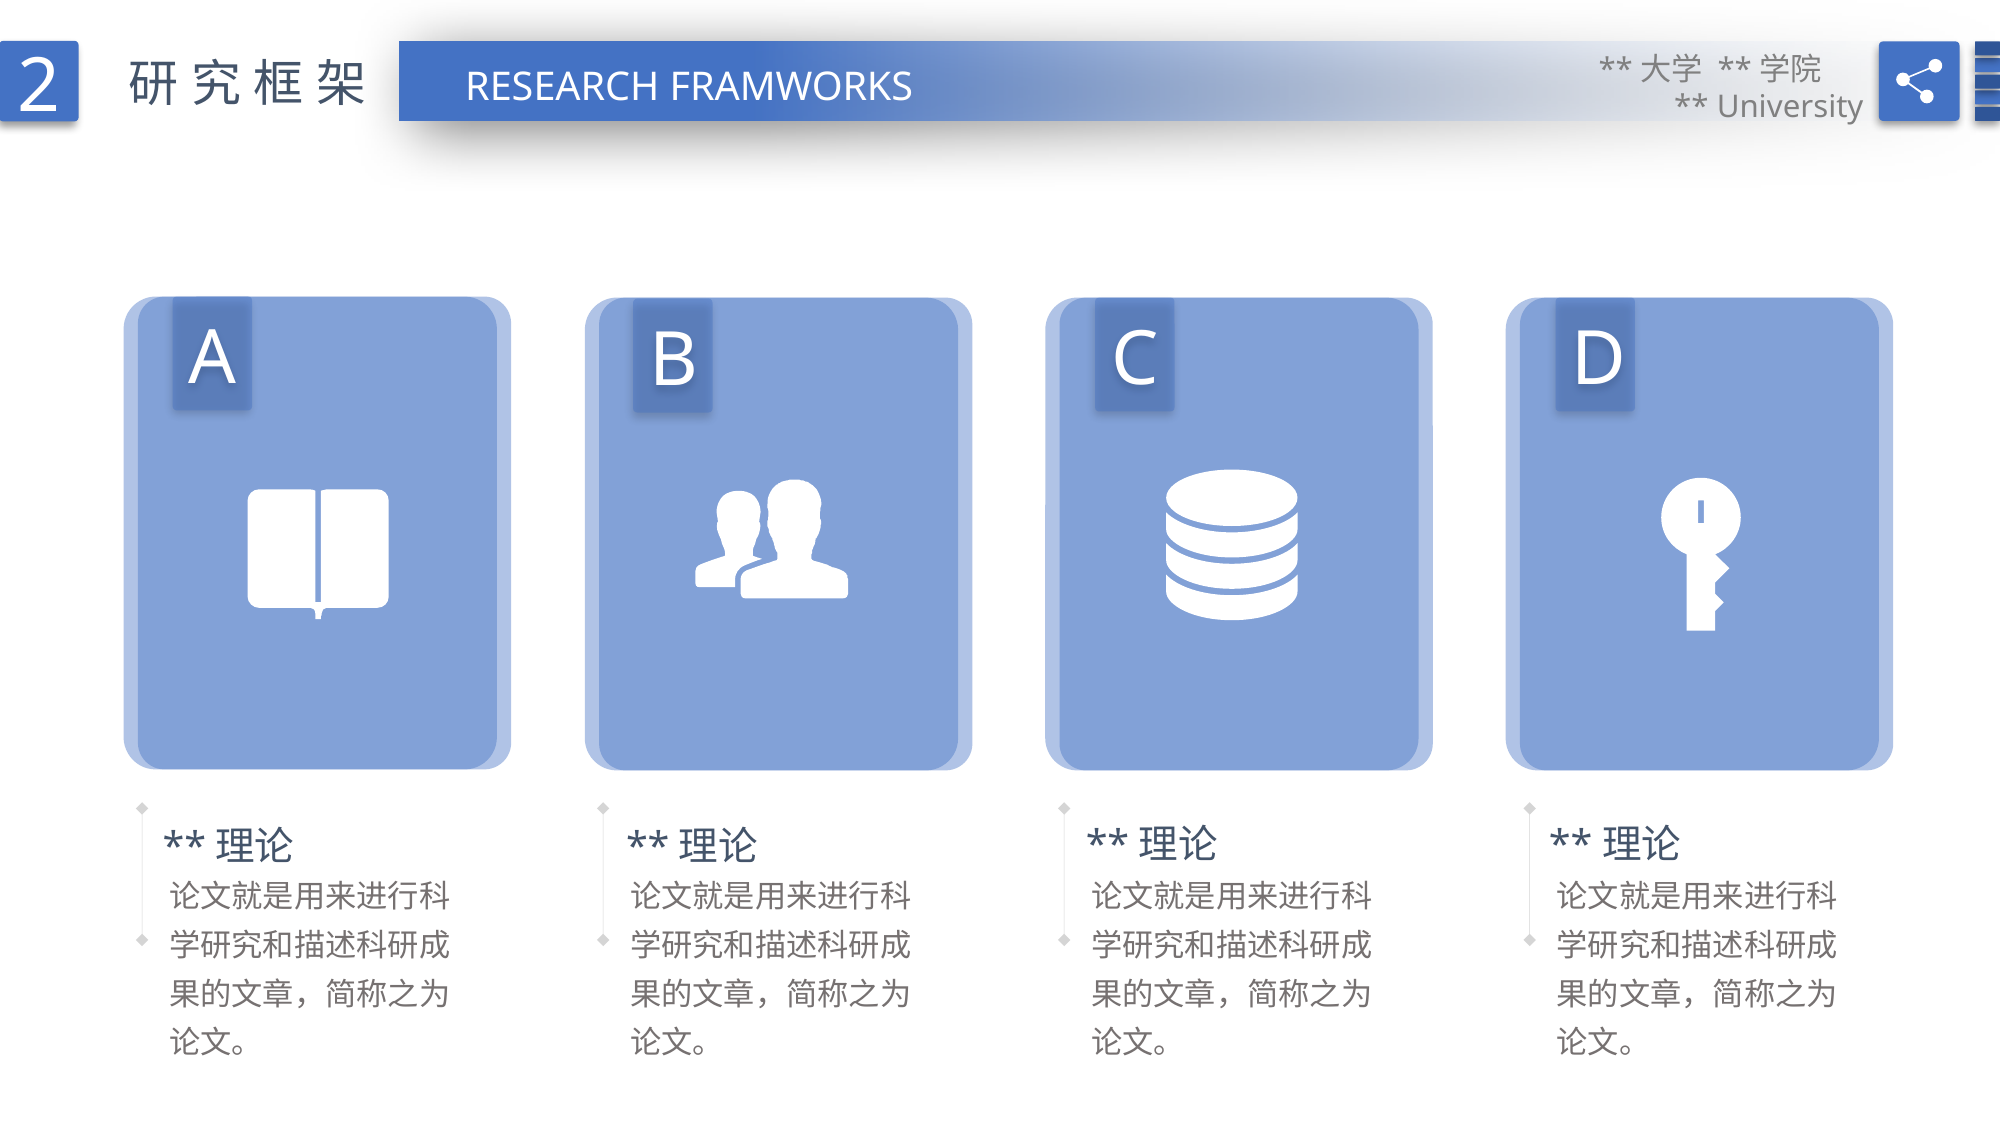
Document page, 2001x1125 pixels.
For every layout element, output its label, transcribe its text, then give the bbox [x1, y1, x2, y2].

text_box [1522, 41, 2000, 136]
text_box [1166, 469, 1298, 527]
text_box **理论 [1070, 797, 1233, 875]
text_box **理论 [1534, 797, 1696, 875]
text_box [740, 479, 849, 599]
text_box 论文就是用来进行科学研究和描述科研成果的文章，简称之为论文。 [1541, 858, 1854, 1068]
text_box [136, 295, 513, 771]
text_box [1504, 296, 1542, 772]
text_box 论文就是用来进行科学研究和描述科研成果的文章，简称之为论文。 [154, 858, 467, 1068]
text_box C [1094, 296, 1176, 413]
text_box [122, 295, 159, 771]
text_box [399, 40, 2000, 122]
text_box [598, 296, 974, 772]
text_box [247, 489, 389, 620]
text_box [695, 490, 763, 588]
text_box [1518, 296, 1895, 772]
text_box [1661, 477, 1741, 631]
text_box 论文就是用来进行科学研究和描述科研成果的文章，简称之为论文。 [615, 858, 928, 1068]
text_box 2 [0, 39, 80, 123]
text_box RESEARCH FRAMWORKS [450, 53, 929, 116]
text_box [1058, 296, 1434, 772]
text_box B [632, 297, 714, 414]
text_box D [1554, 296, 1637, 413]
text_box **理论 [610, 798, 773, 876]
text_box 研究框架 [113, 43, 382, 119]
text_box 论文就是用来进行科学研究和描述科研成果的文章，简称之为论文。 [1076, 858, 1389, 1068]
text_box A [171, 295, 254, 412]
text_box [1166, 543, 1298, 589]
text_box [1166, 512, 1298, 558]
text_box **理论 [147, 798, 310, 876]
text_box [1166, 574, 1298, 621]
text_box [583, 296, 621, 772]
text_box [1044, 296, 1081, 772]
